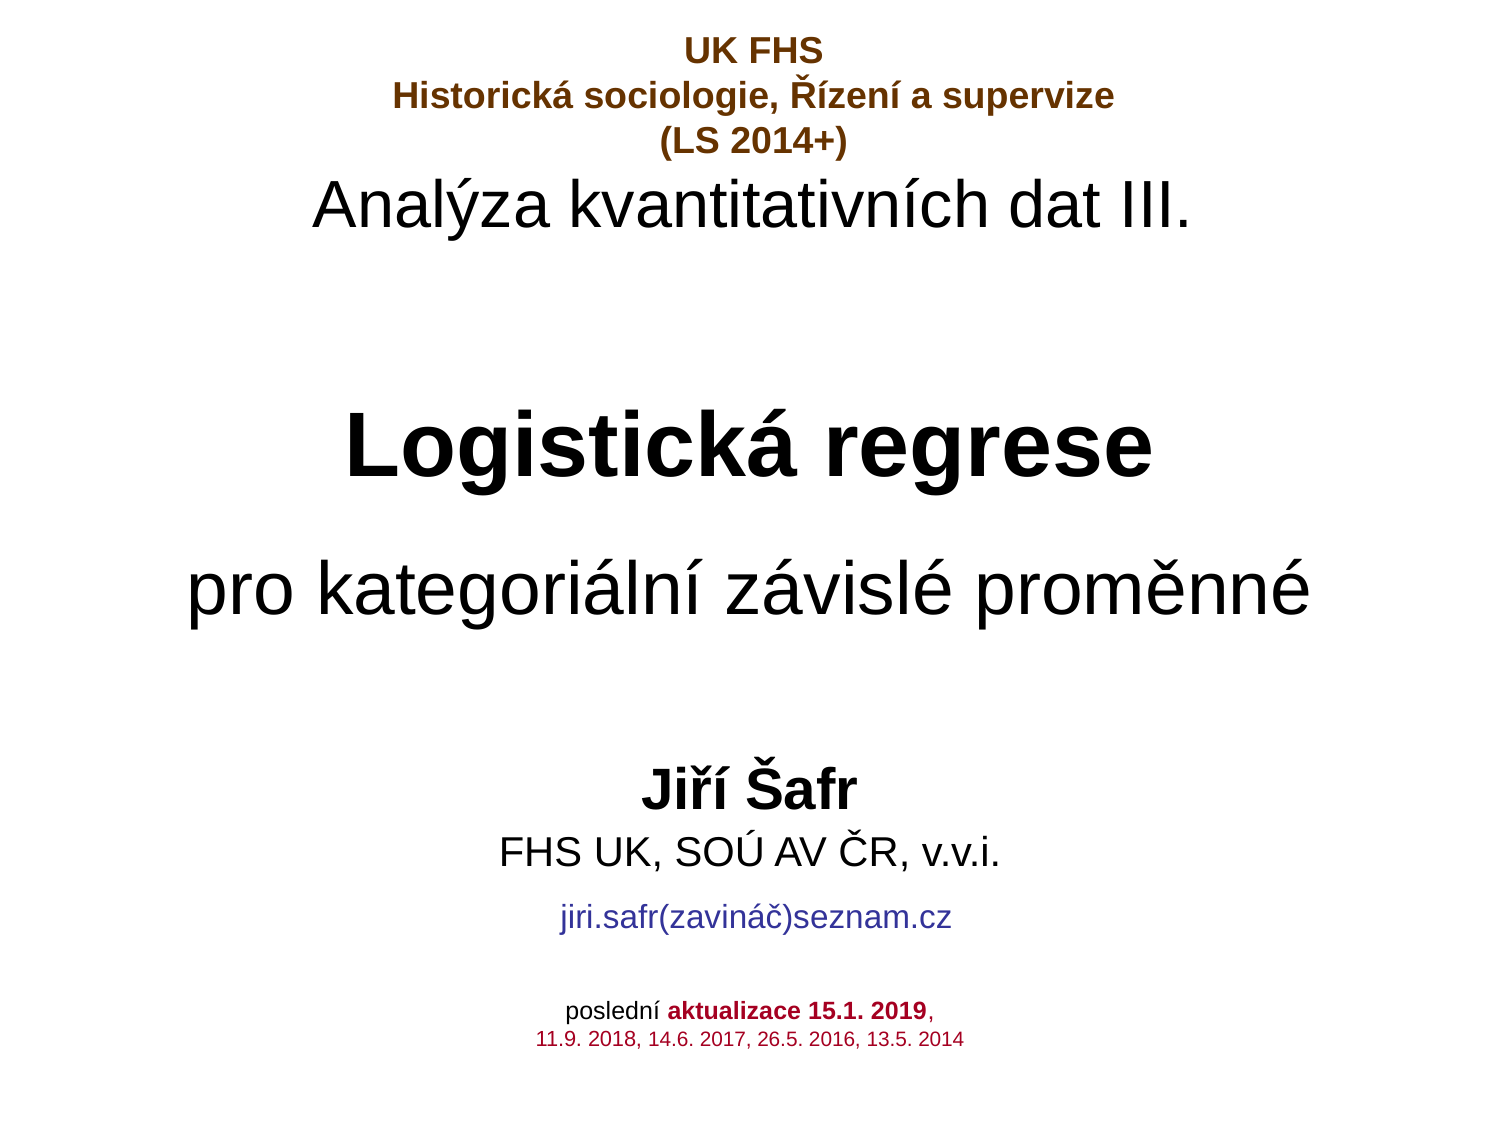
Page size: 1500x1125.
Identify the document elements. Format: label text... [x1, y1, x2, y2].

text_box UK FHS Historická sociologie, Řízení a supervize (LS 2014+) Analýza kvantitativních dat III. [110, 18, 1398, 249]
subtitle Jiří Šafr FHS UK, SOÚ AV ČR, v.v.i. jiri.safr(zavináč)seznam.cz [225, 751, 1275, 953]
title Logistická regrese pro kategoriální závislé proměnné [112, 249, 1388, 740]
text_box poslední aktualizace 15.1. 2019, 11.9. 2018, 14.6. 2017, 26.5. 2016, 13.5. 2014 [372, 987, 1128, 1059]
